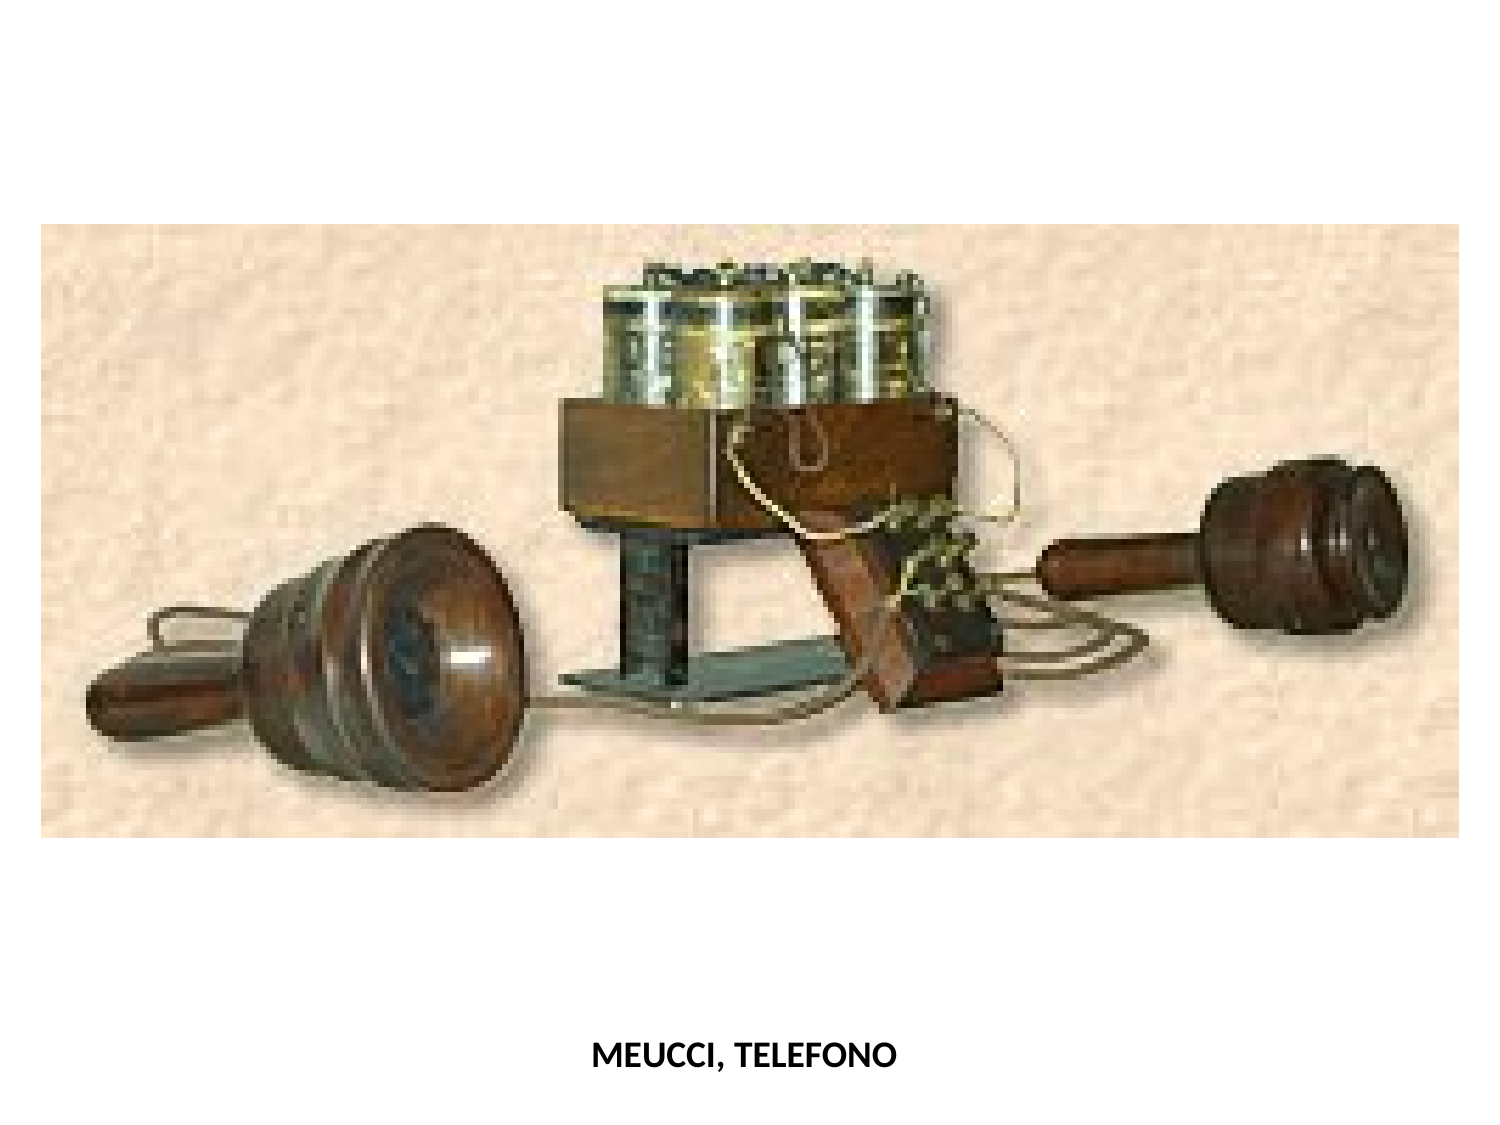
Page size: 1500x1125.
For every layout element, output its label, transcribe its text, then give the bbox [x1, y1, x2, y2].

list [40, 224, 1460, 838]
text_box MEUCCI, TELEFONO [159, 1023, 1329, 1125]
